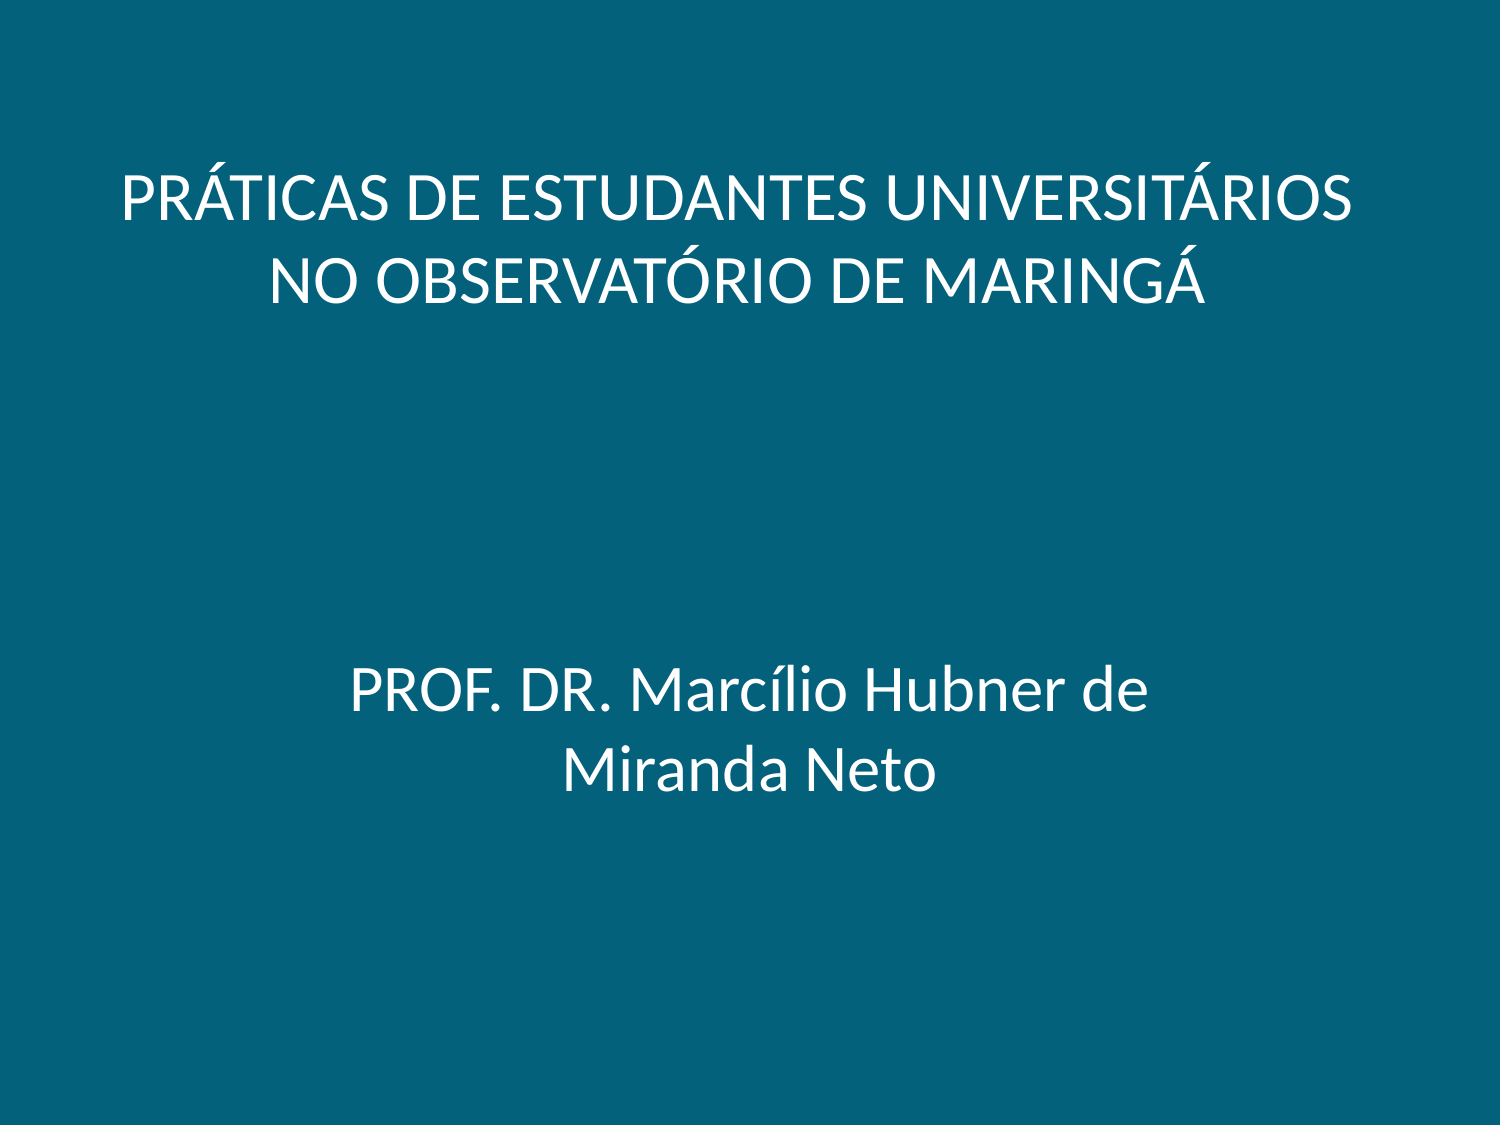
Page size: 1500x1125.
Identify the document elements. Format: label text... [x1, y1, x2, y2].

subtitle PROF. DR. Marcílio Hubner de Miranda Neto [225, 637, 1275, 925]
title PRÁTICAS DE ESTUDANTES UNIVERSITÁRIOS NO OBSERVATÓRIO DE MARINGÁ [100, 113, 1376, 355]
